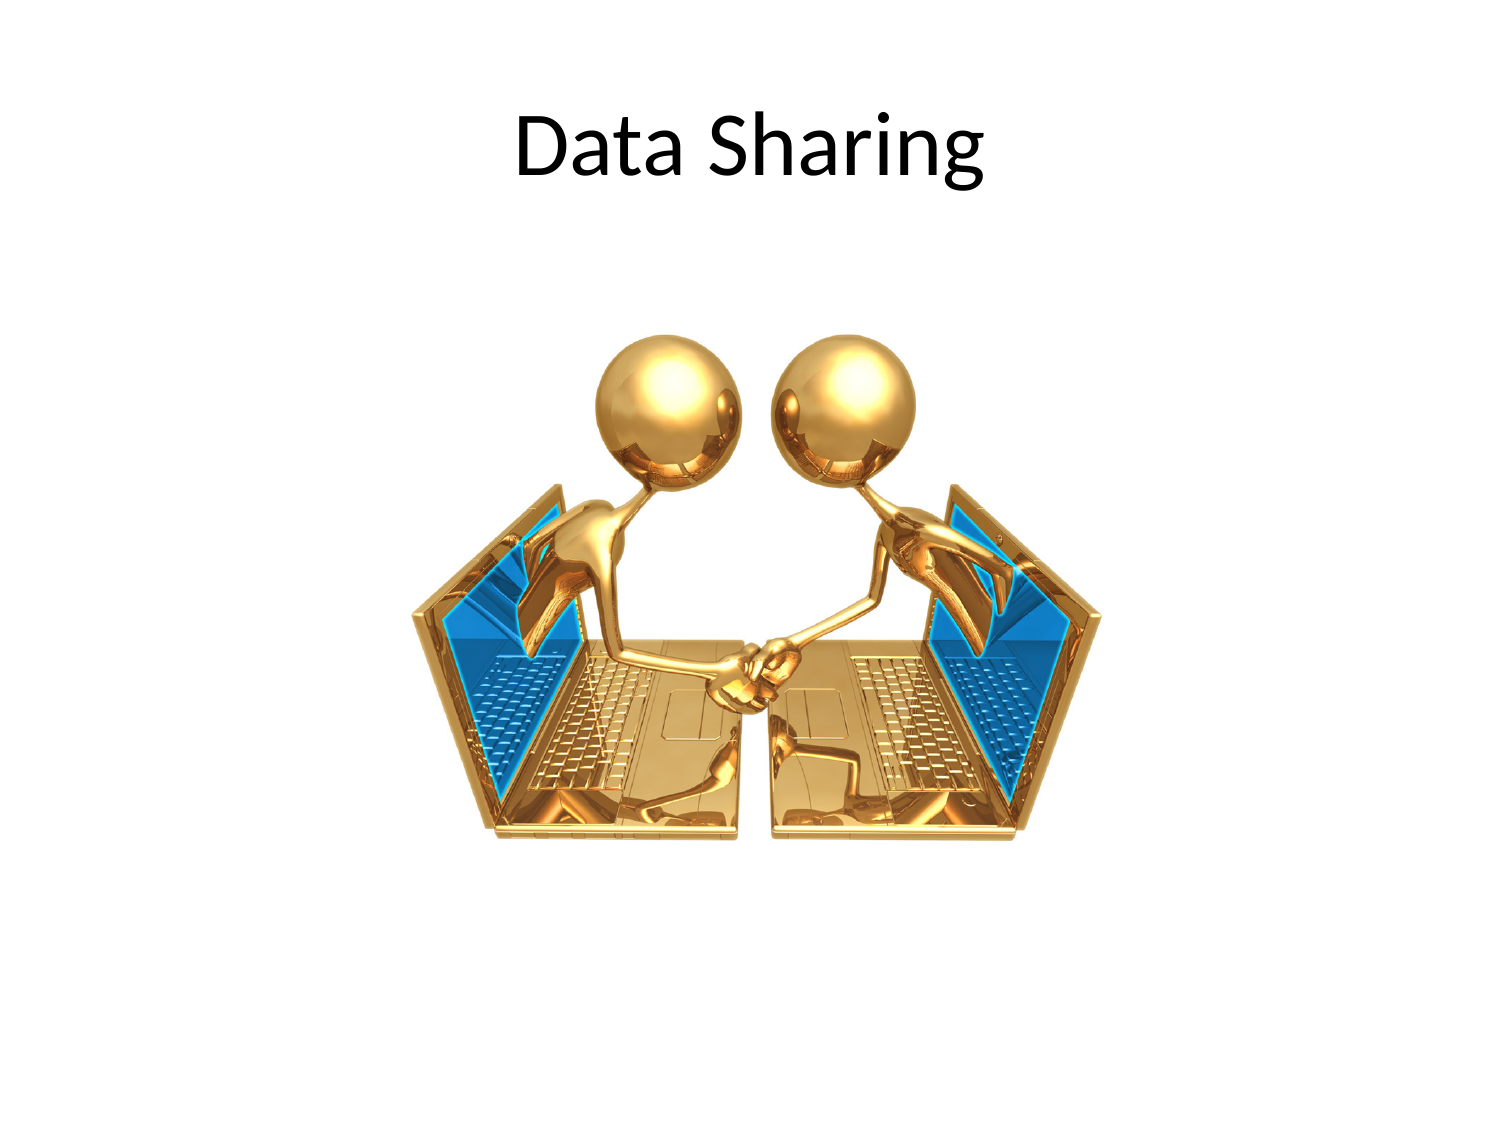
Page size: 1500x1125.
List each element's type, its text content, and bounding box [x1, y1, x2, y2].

title Data Sharing [75, 45, 1425, 233]
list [378, 262, 1122, 1006]
